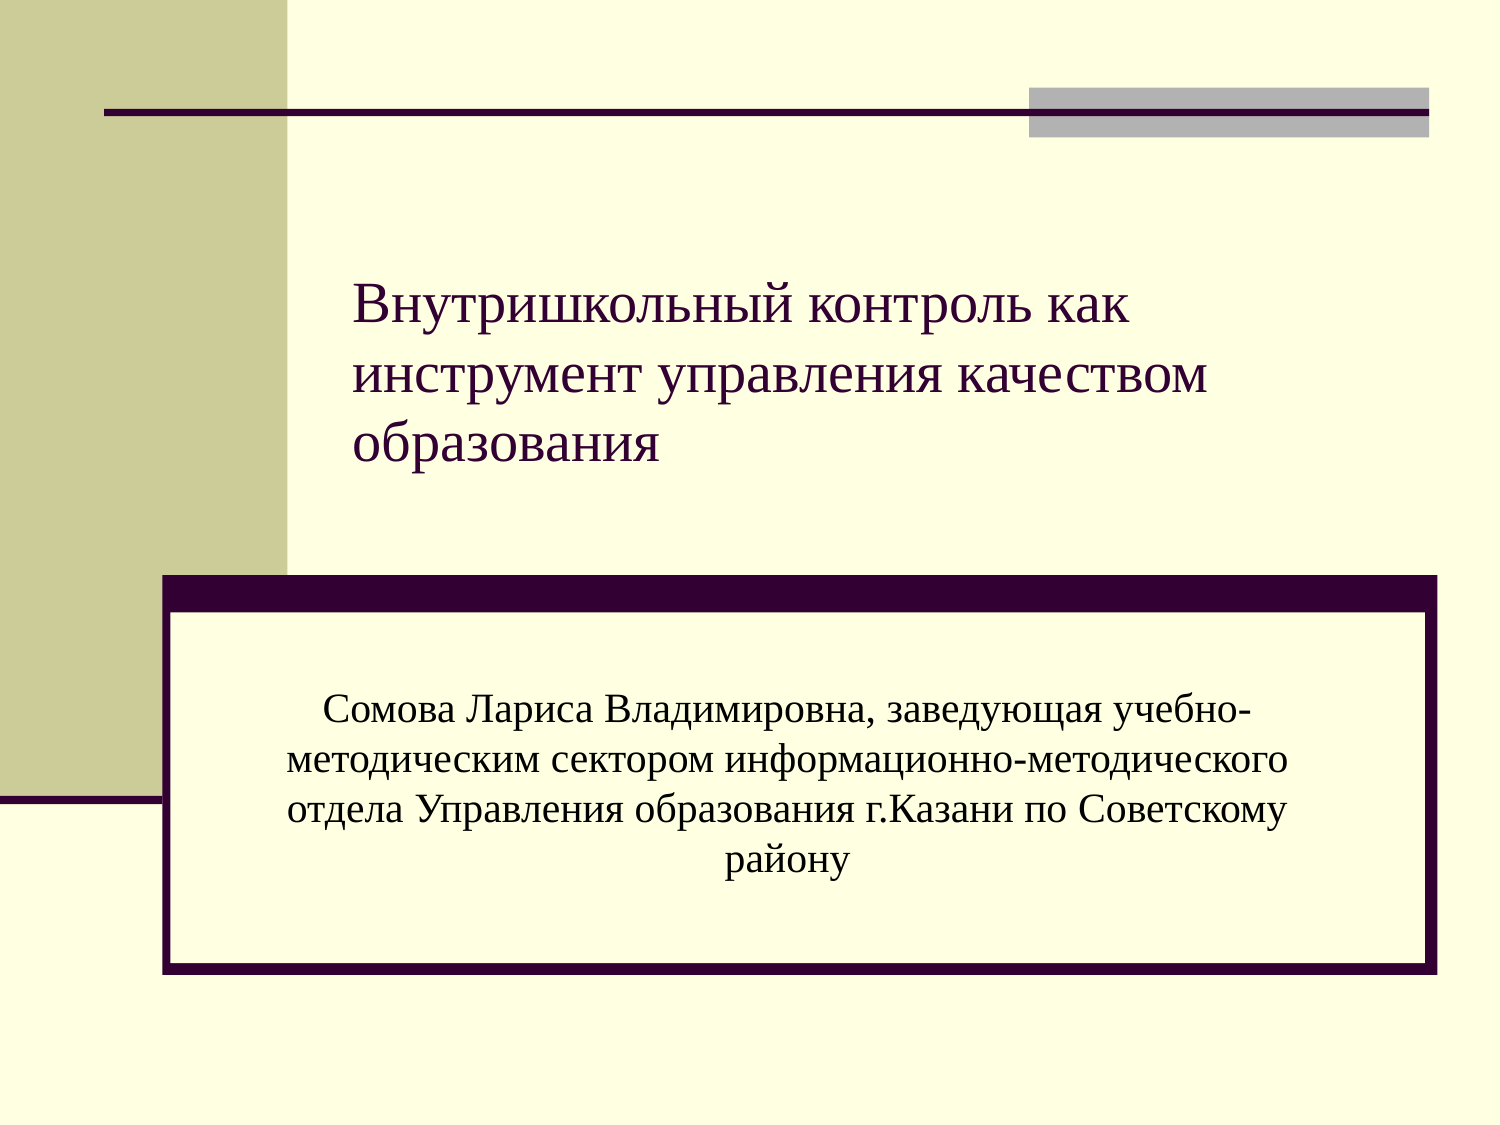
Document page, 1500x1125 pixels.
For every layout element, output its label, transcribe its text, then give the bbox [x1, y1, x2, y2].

title Внутришкольный контроль как инструмент управления качеством образования [337, 187, 1425, 550]
subtitle Сомова Лариса Владимировна, заведующая учебно-методическим сектором информационно-методического отдела Управления образования г.Казани по Советскому району [225, 650, 1350, 913]
